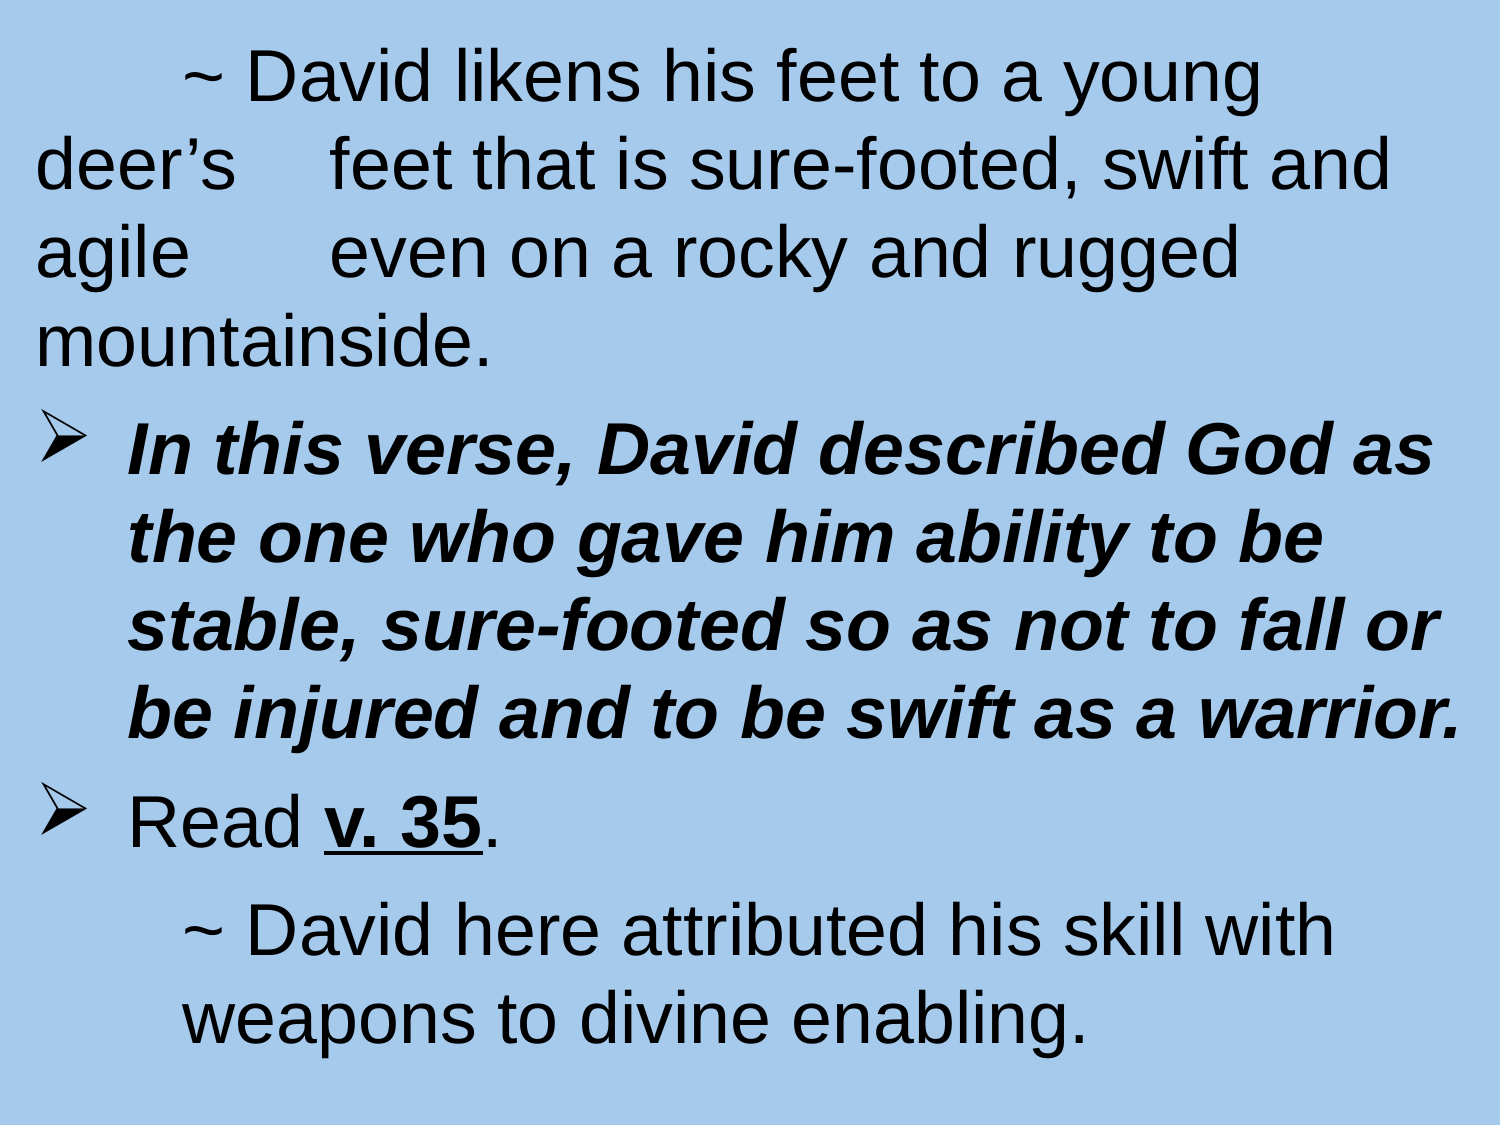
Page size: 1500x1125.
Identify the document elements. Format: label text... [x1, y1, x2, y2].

subtitle ~ David likens his feet to a young deer’s feet that is sure-footed, swift and agile even on a rocky and rugged mountainside. In this verse, David described God as the one who gave him ability to be stable, sure-footed so as not to fall or be injured and to be swift as a warrior. Read v. 35. ~ David here attributed his skill with weapons to divine enabling. [20, 20, 1482, 1108]
